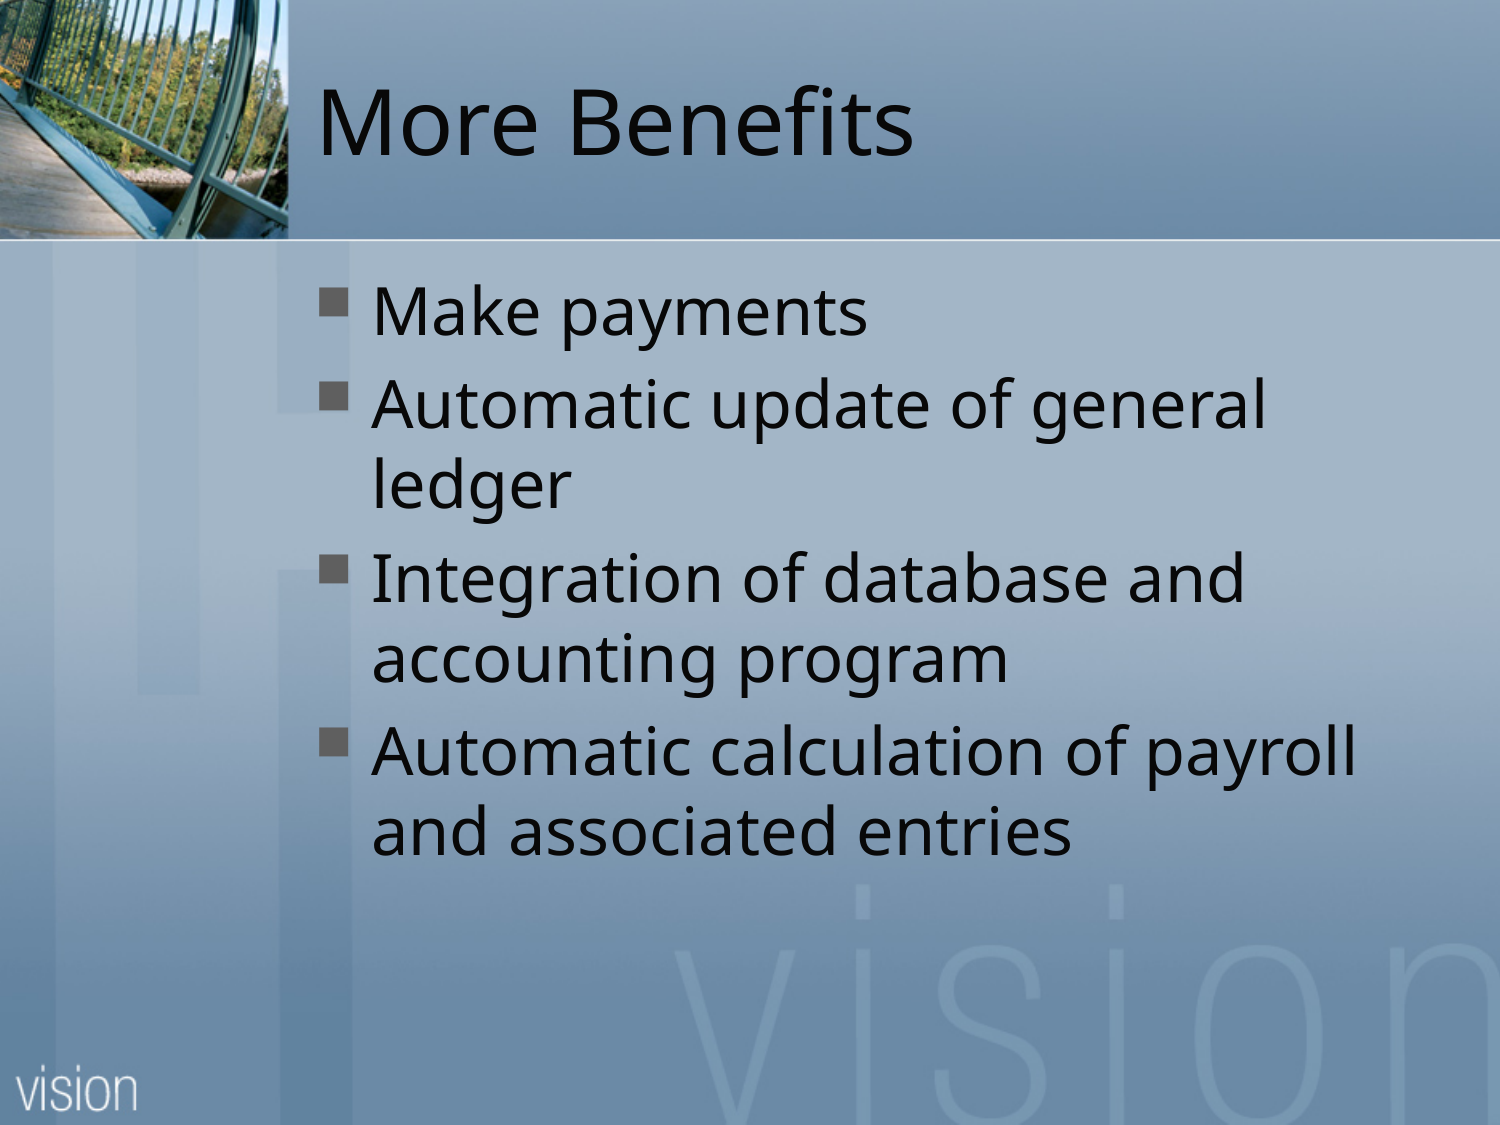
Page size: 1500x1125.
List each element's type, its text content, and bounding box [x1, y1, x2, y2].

picture [0, 0, 1500, 1125]
list Make payments Automatic update of general ledger Integration of database and accounting program Automatic calculation of payroll and associated entries [299, 261, 1462, 1095]
title More Benefits [299, 30, 1462, 207]
